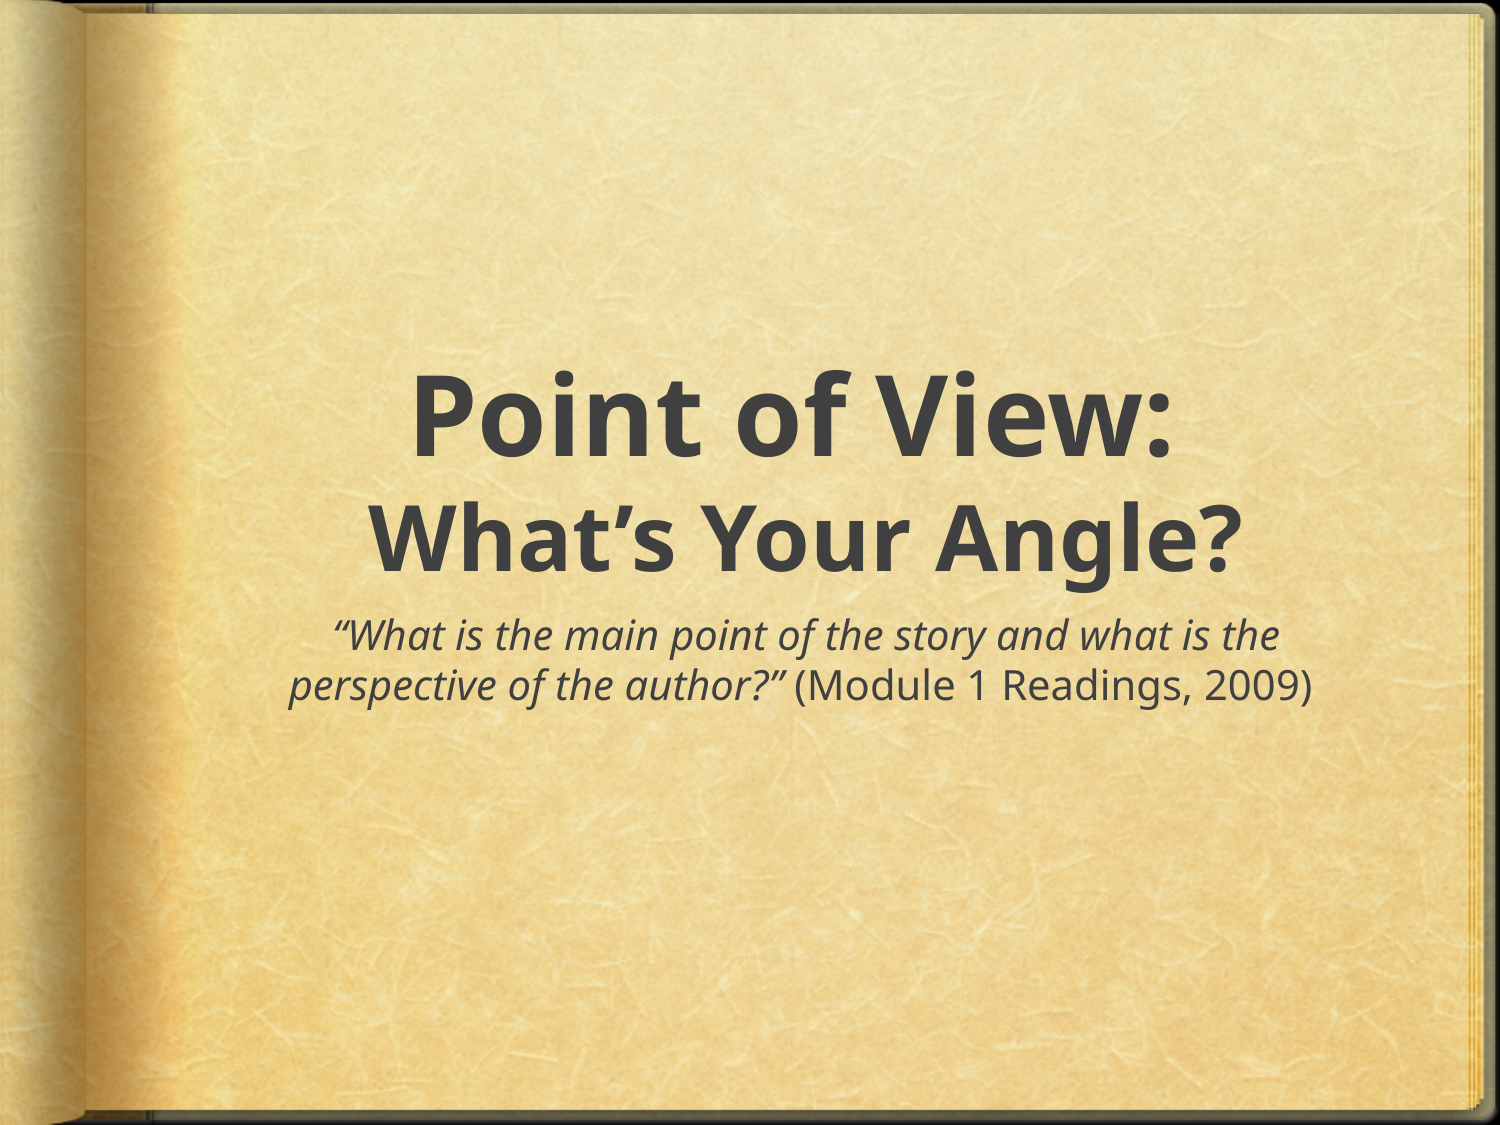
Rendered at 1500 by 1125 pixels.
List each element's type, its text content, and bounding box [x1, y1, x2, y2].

picture [0, 0, 1500, 1125]
title Point of View: What’s Your Angle? [225, 293, 1388, 597]
list “What is the main point of the story and what is the perspective of the author?” (Module 1 Readings, 2009) [225, 601, 1388, 890]
